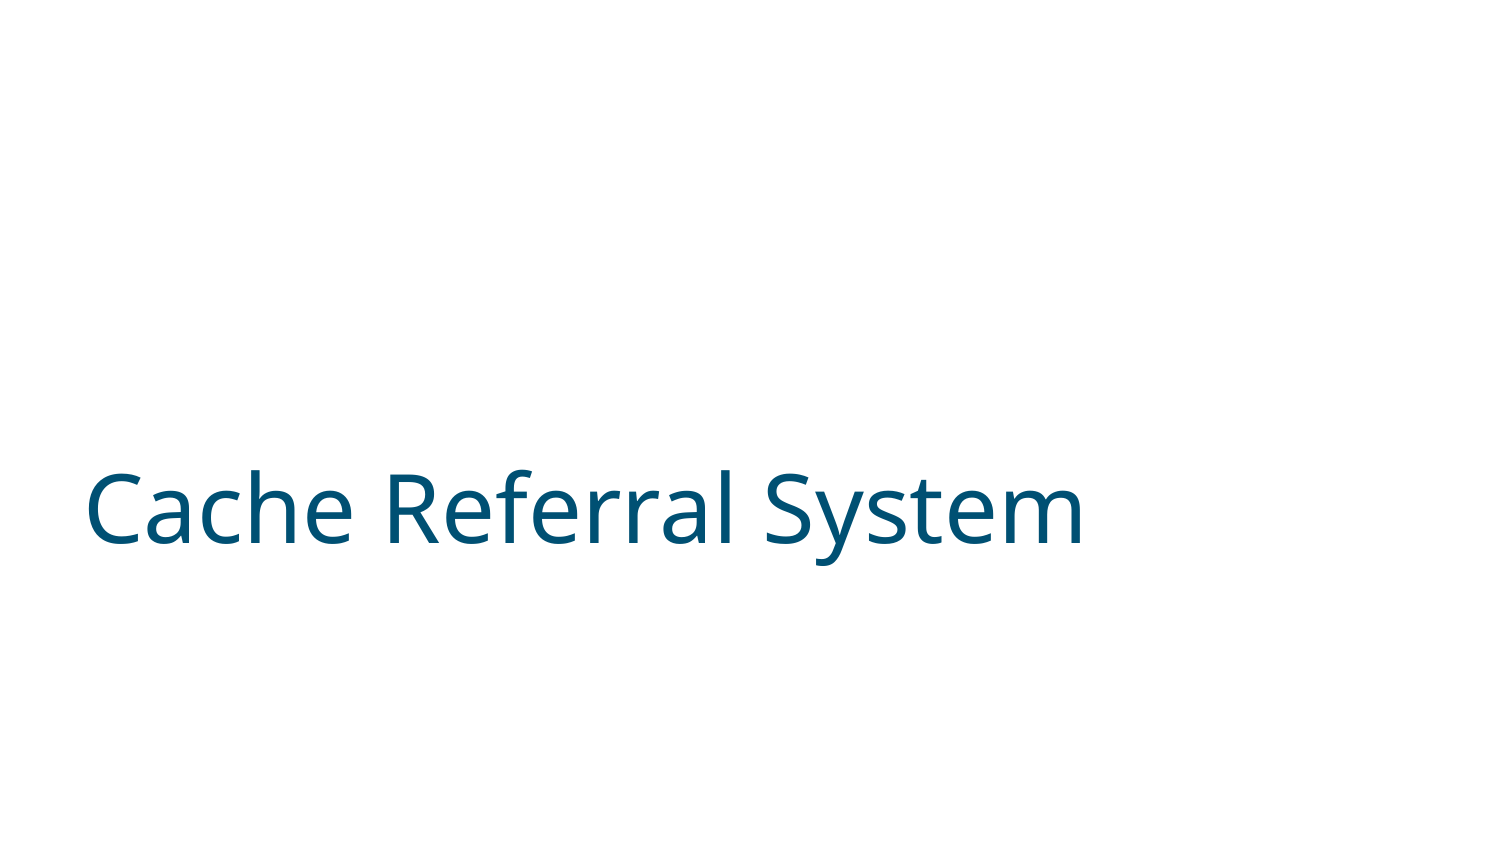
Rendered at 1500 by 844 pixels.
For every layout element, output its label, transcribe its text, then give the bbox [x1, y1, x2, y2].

title Cache Referral System [68, 150, 1315, 572]
